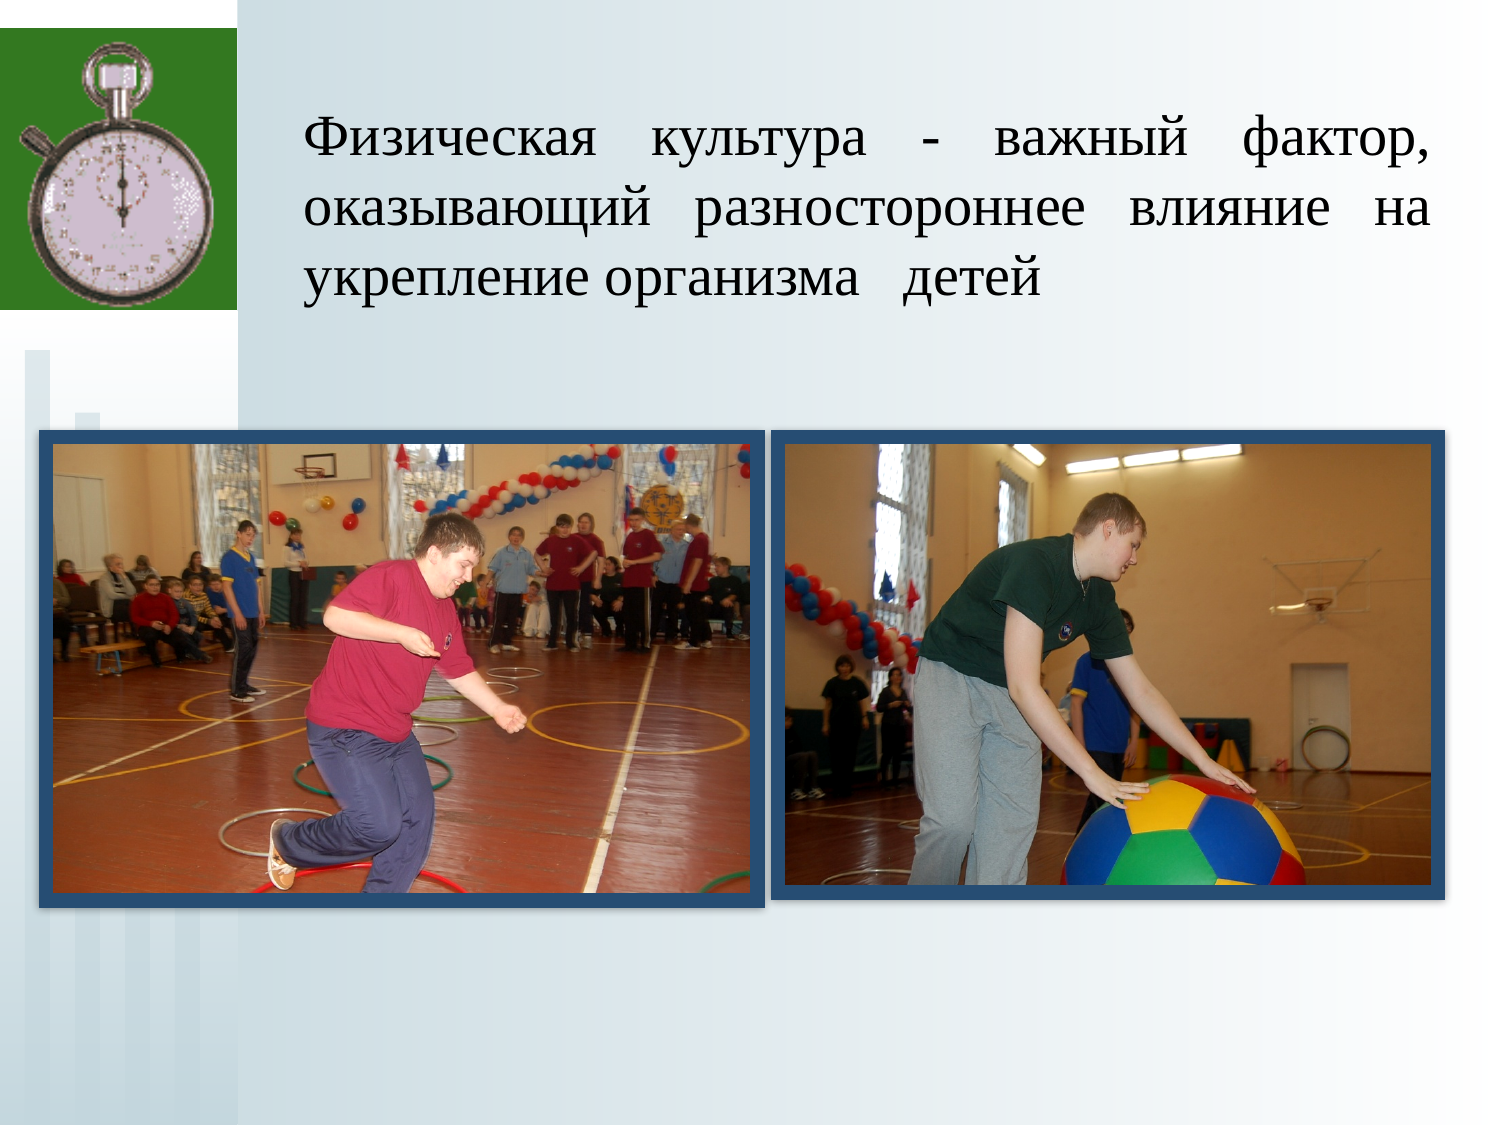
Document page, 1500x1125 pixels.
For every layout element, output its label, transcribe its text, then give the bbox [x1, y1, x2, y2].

picture [785, 444, 1432, 886]
picture [0, 28, 237, 310]
text_box Физическая культура - важный фактор, оказывающий разностороннее влияние на укрепление организма детей [289, 90, 1447, 315]
picture [52, 444, 751, 894]
